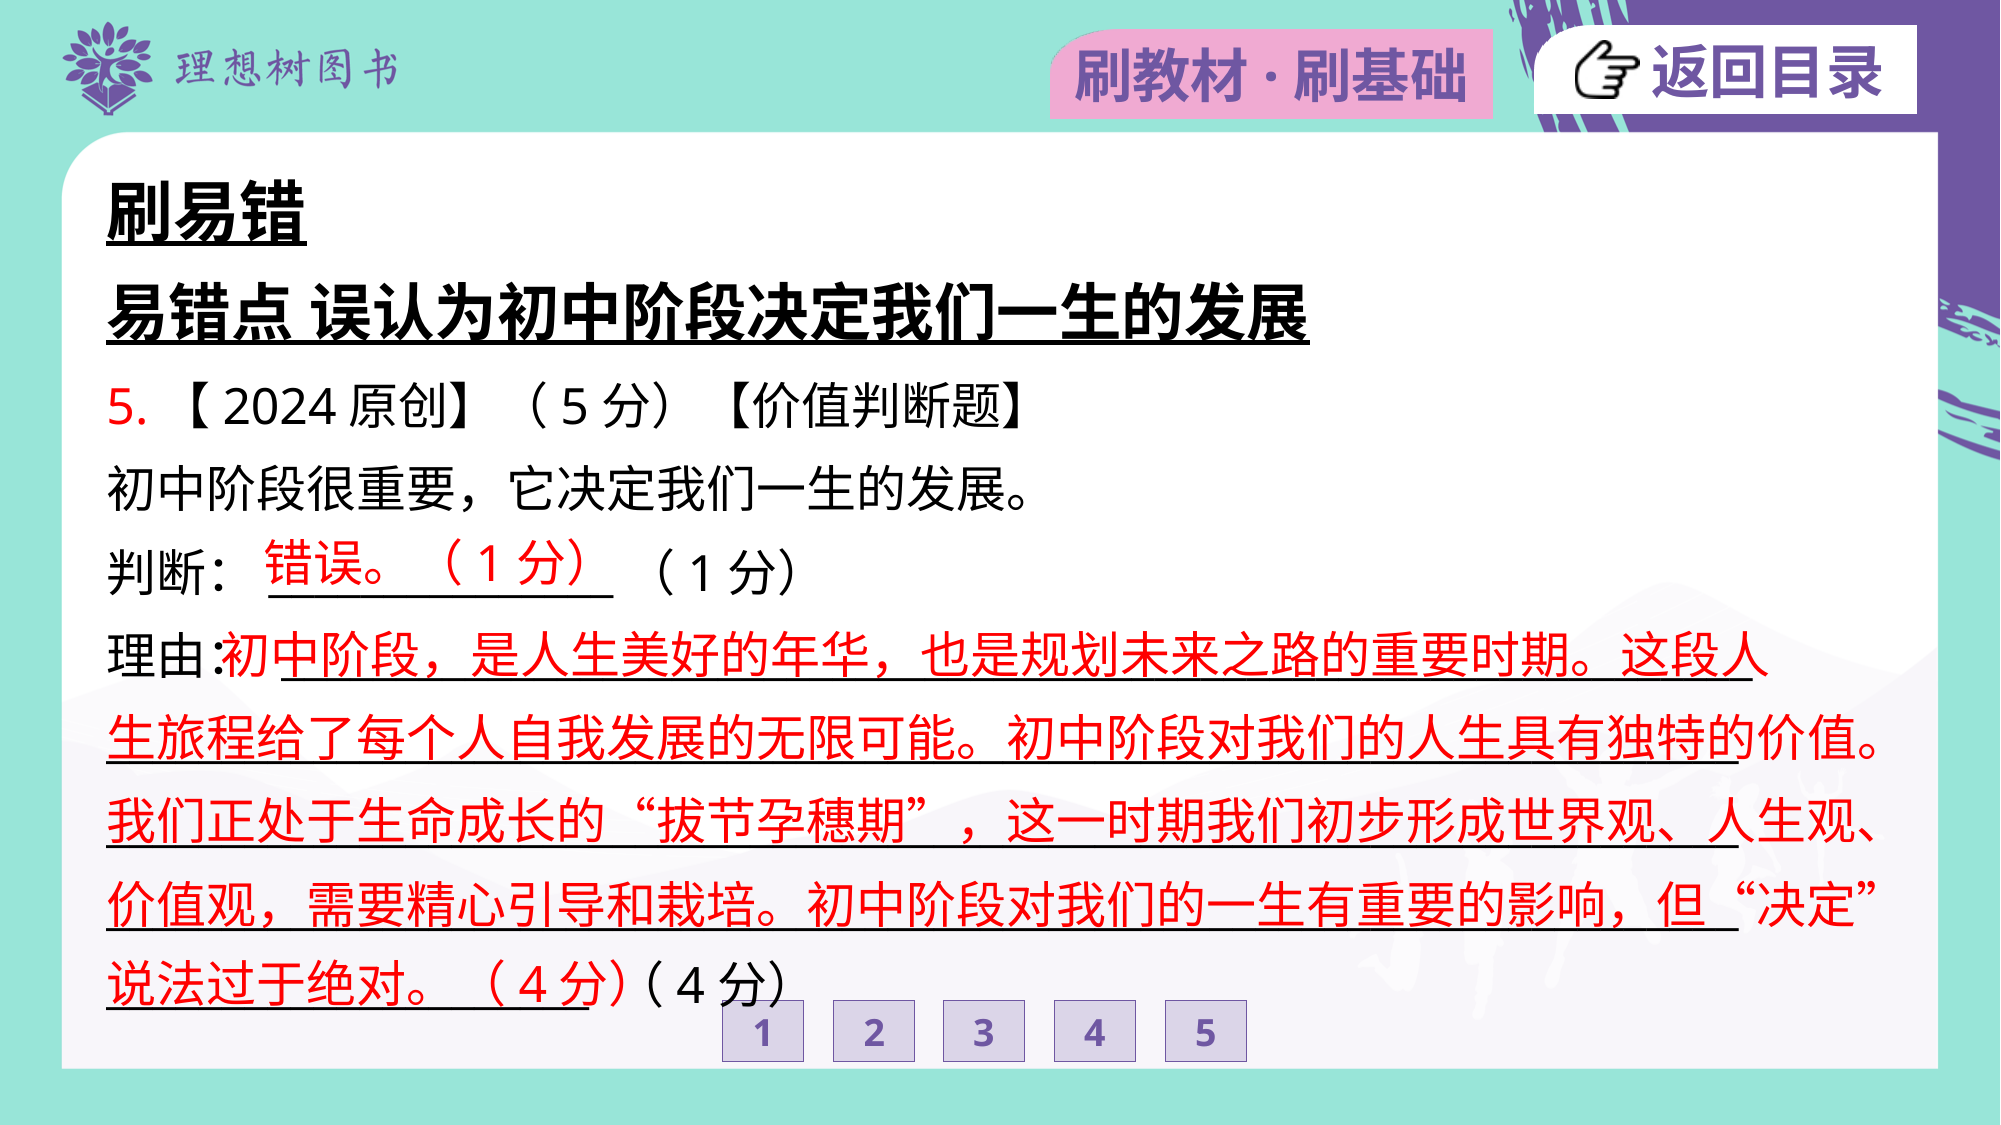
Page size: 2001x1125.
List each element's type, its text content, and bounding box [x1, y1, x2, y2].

text_box 初中阶段，是人生美好的年华，也是规划未来之路的重要时期。这段人 生旅程给了每个人自我发展的无限可能。初中阶段对我们的人生具有独特的价值。 我们正处于生命成长的“拔节孕穗期”，这一时期我们初步形成世界观、人生观、 价值观，需要精心引导和栽培。初中阶段对我们的一生有重要的影响，但“决定” 说法过于绝对。（4分） [106, 599, 1895, 1005]
text_box 易错点 误认为初中阶段决定我们一生的发展 [106, 248, 1895, 341]
text_box 错误。（1分） [259, 512, 621, 585]
picture [0, 0, 2000, 1125]
text_box 5.【2024原创】（5分）【价值判断题】 初中阶段很重要，它决定我们一生的发展。 判断：_______________（1分） 理由： ________________________________________________________________ _______________________________________________________________________ _______________________________________________________________________ _______________________________________________________________________ _____________________ （4分） [106, 350, 1895, 599]
text_box 刷易错 [106, 140, 1895, 240]
